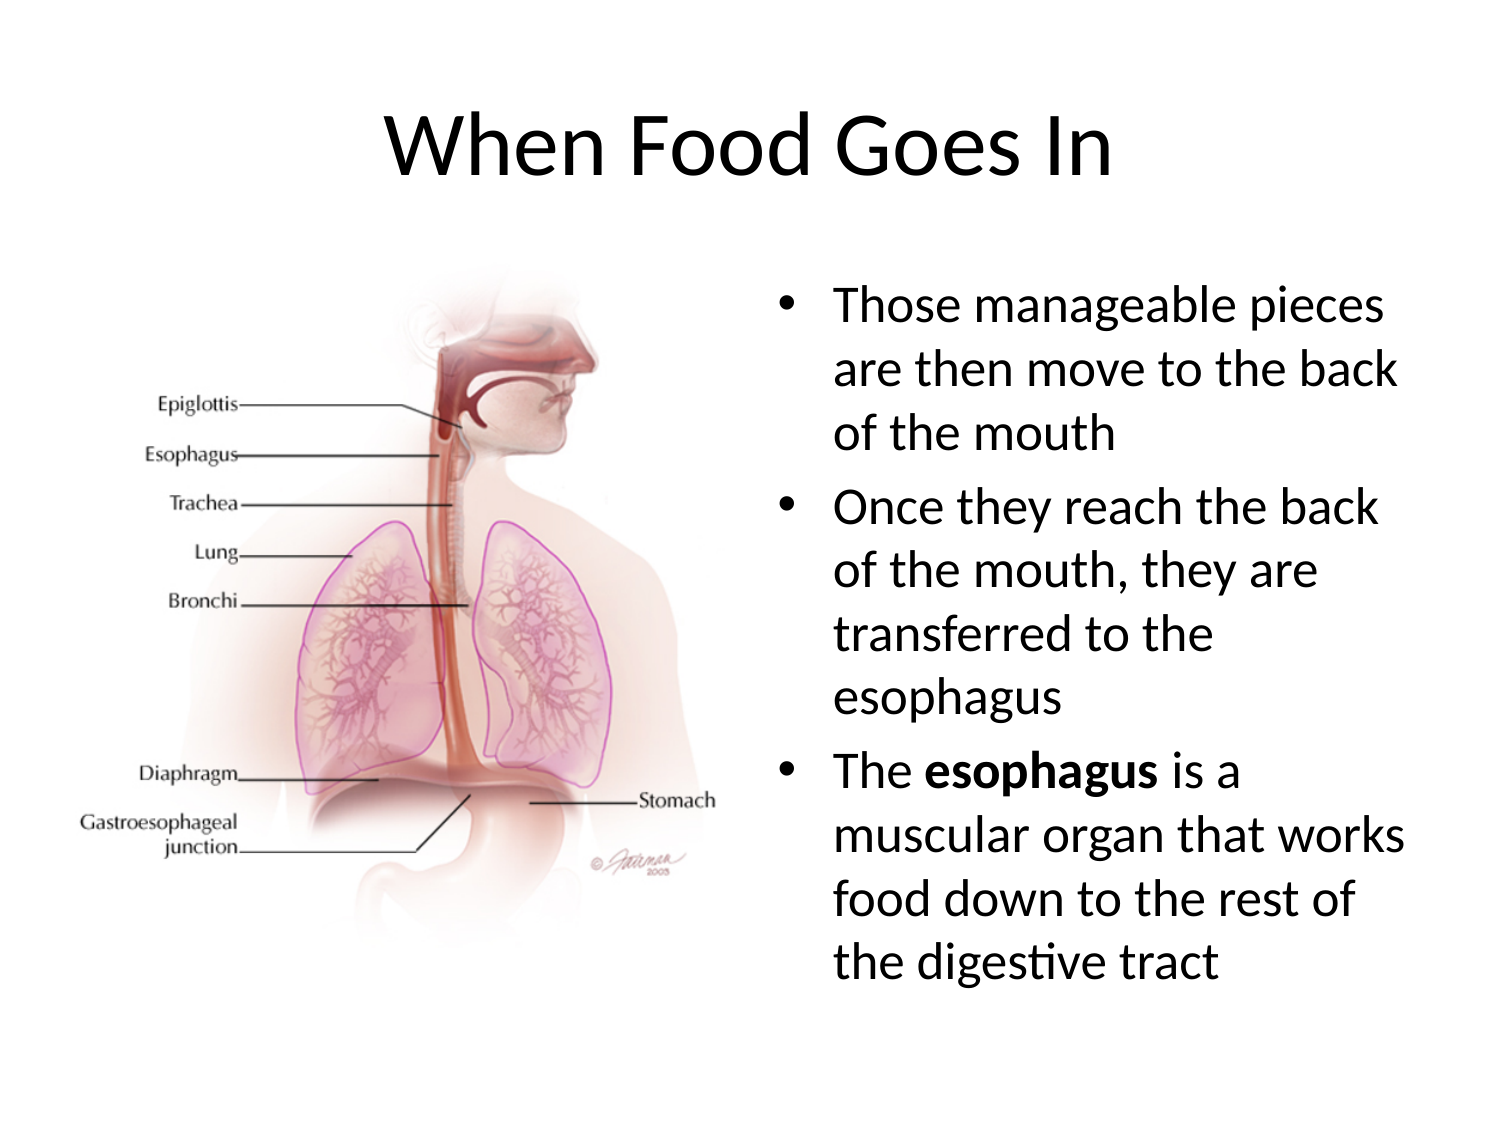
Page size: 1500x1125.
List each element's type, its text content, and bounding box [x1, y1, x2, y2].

picture [74, 262, 725, 951]
list Those manageable pieces are then move to the back of the mouth Once they reach the back of the mouth, they are transferred to the esophagus The esophagus is a muscular organ that works food down to the rest of the digestive tract [762, 262, 1425, 1005]
title When Food Goes In [75, 45, 1425, 233]
